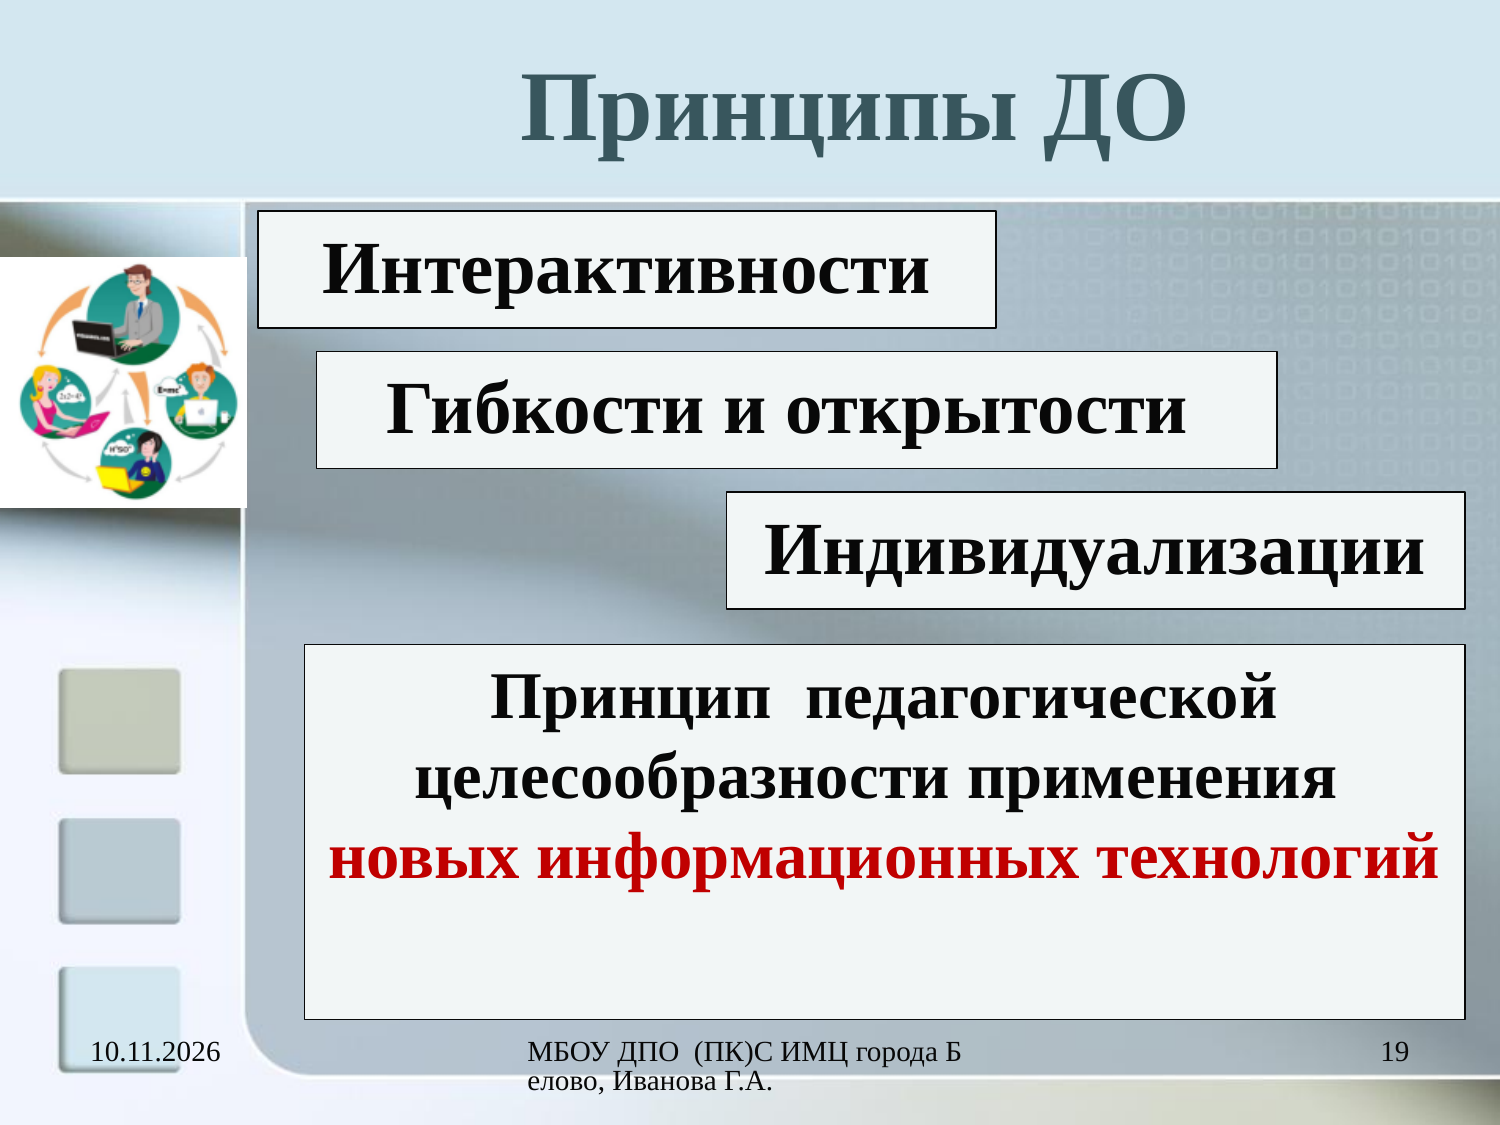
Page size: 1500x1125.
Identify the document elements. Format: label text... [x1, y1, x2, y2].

text_box Гибкости и открытости [316, 351, 1278, 469]
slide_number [74, 1024, 426, 1103]
text_box Индивидуализации [726, 492, 1465, 610]
text_box Интерактивности [257, 210, 997, 328]
text_box Принцип педагогической целесообразности применения новых информационных технологий [304, 644, 1465, 1020]
title Принципы ДО [249, 12, 1462, 188]
footer МБОУ ДПО (ПК)С ИМЦ города Белово, Иванова Г.А. [512, 1024, 988, 1103]
slide_number 19 [1074, 1024, 1426, 1103]
picture [0, 0, 1500, 1125]
